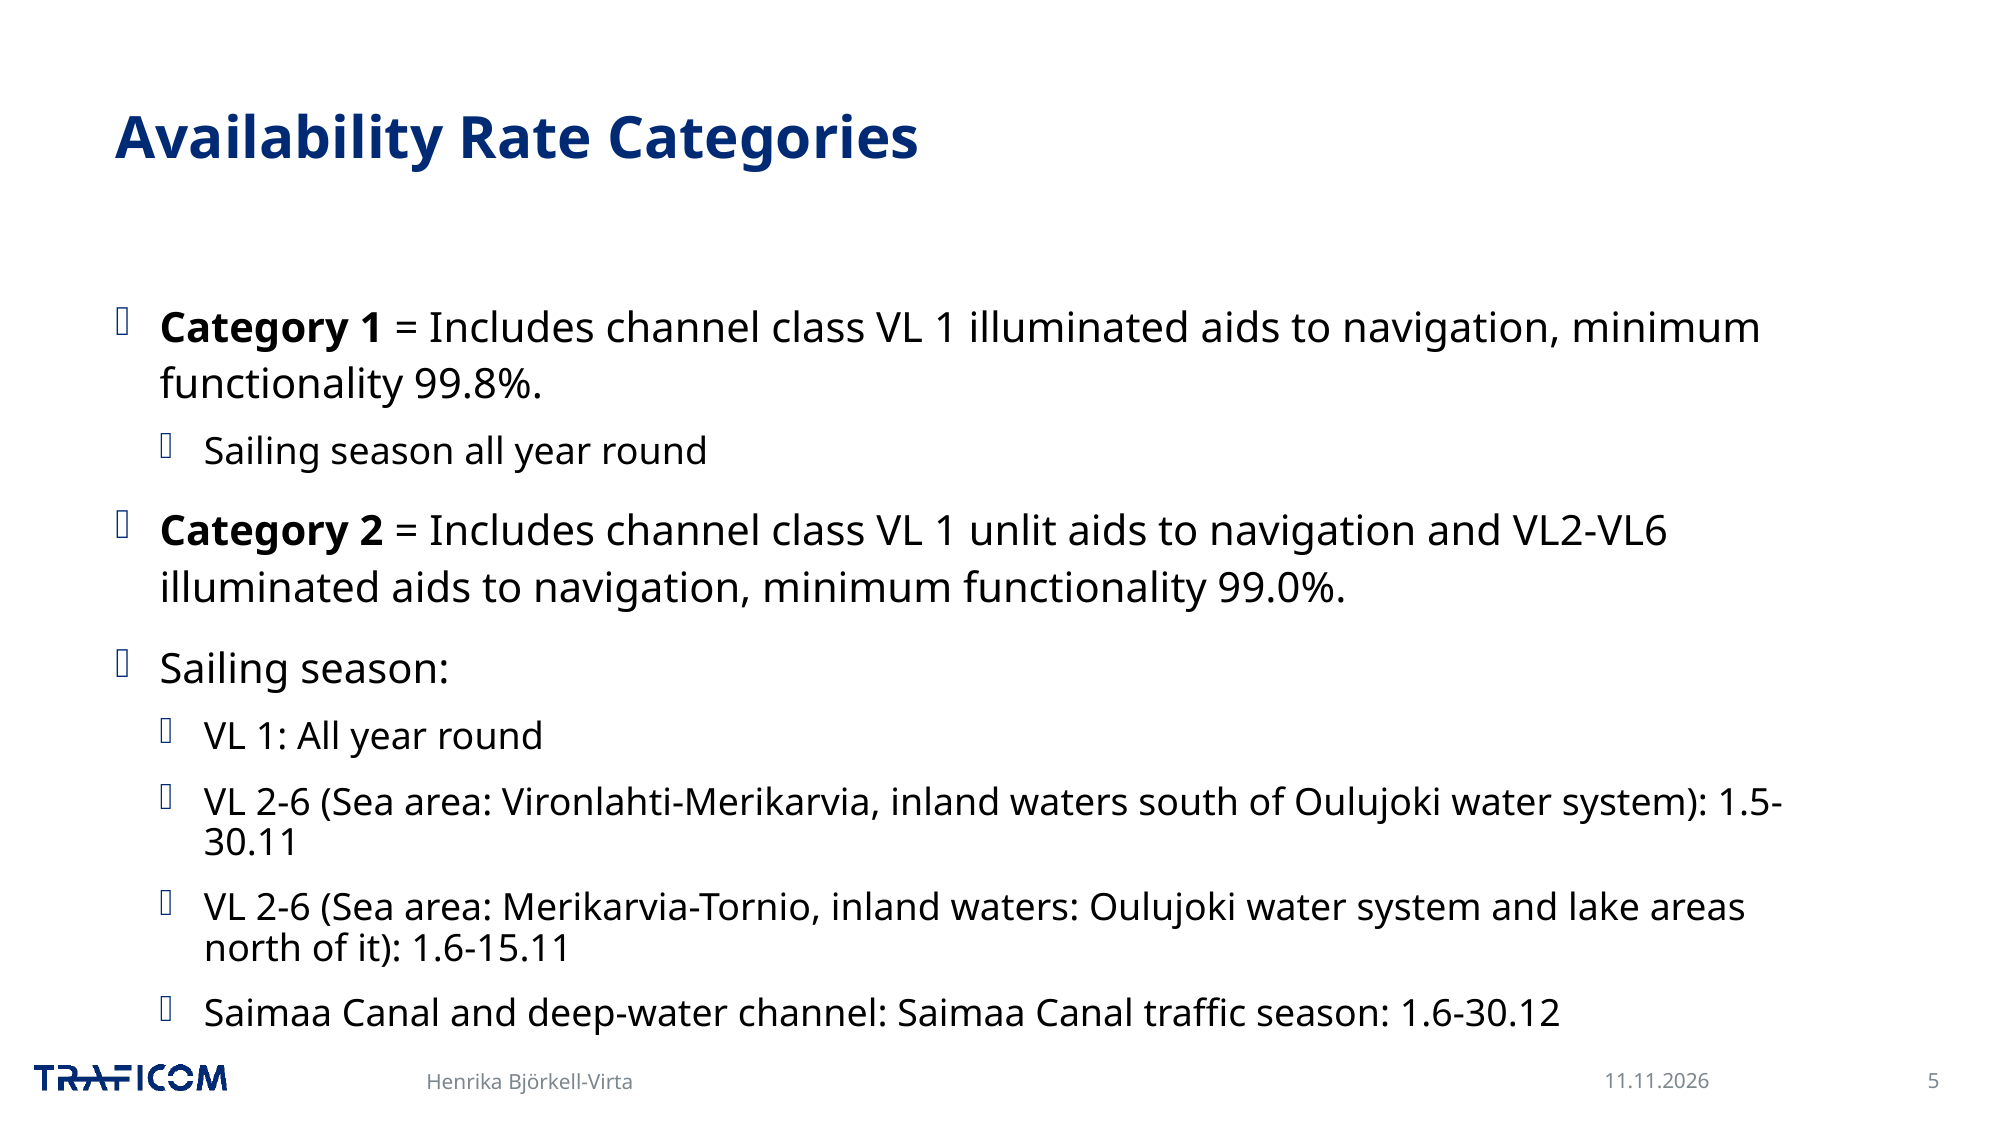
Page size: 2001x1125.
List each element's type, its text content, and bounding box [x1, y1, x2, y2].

footer Henrika Björkell-Virta [411, 1060, 1000, 1103]
slide_number 5 [1854, 1060, 1955, 1103]
title Availability Rate Categories [100, 100, 1864, 283]
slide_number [1503, 1060, 1811, 1103]
picture [34, 1064, 227, 1091]
list Category 1 = Includes channel class VL 1 illuminated aids to navigation, minimum functionality 99.8%. Sailing season all year round Category 2 = Includes channel class VL 1 unlit aids to navigation and VL2-VL6 illuminated aids to navigation, minimum functionality 99.0%. Sailing season: VL 1: All year round VL 2-6 (Sea area: Vironlahti-Merikarvia, inland waters south of Oulujoki water system): 1.5-30.11 VL 2-6 (Sea area: Merikarvia-Tornio, inland waters: Oulujoki water system and lake areas north of it): 1.6-15.11 Saimaa Canal and deep-water channel: Saimaa Canal traffic season: 1.6-30.12 [100, 286, 1864, 1015]
